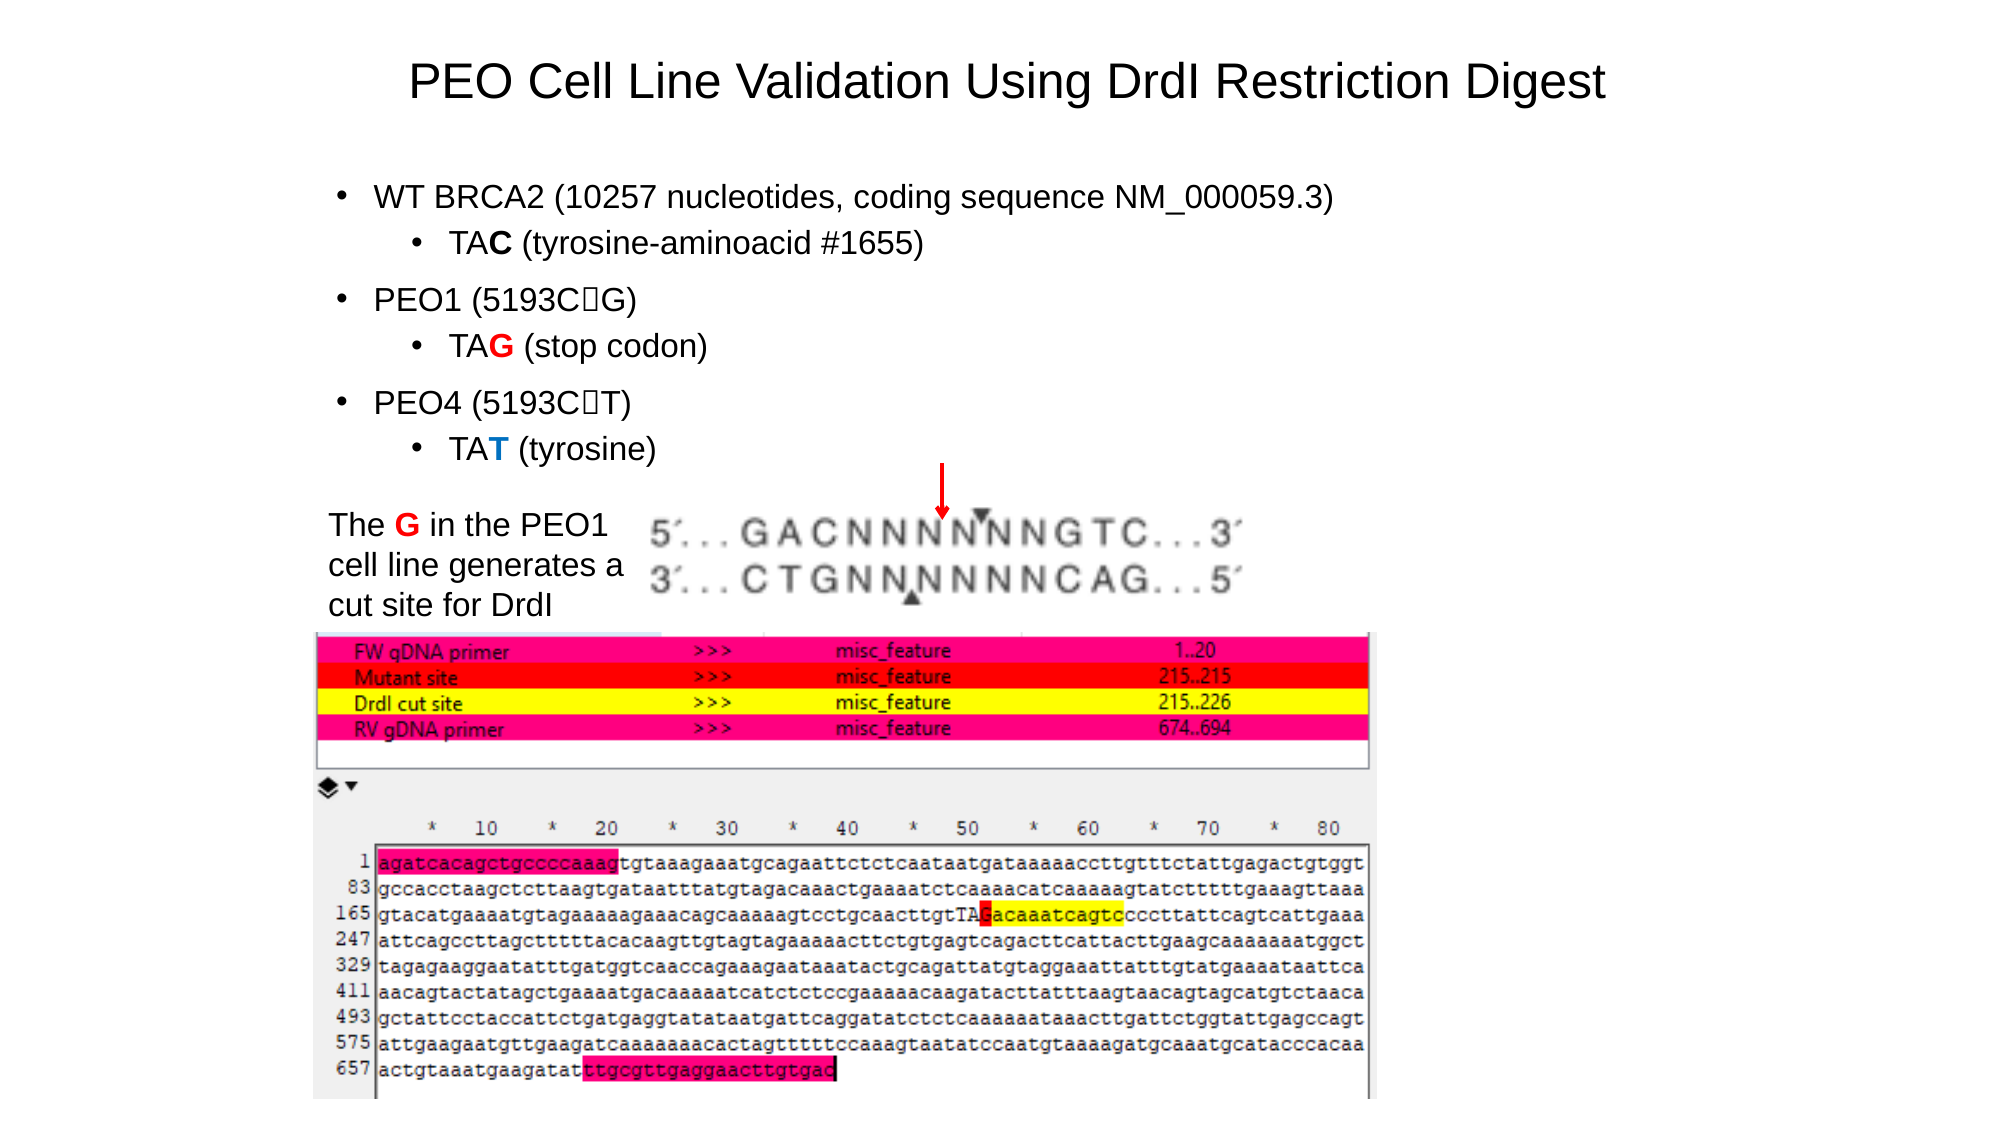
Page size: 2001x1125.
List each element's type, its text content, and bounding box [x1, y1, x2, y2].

title PEO Cell Line Validation Using DrdI Restriction Digest [360, 19, 1655, 147]
picture [313, 632, 1377, 1099]
text_box The G in the PEO1 cell line generates a cut site for DrdI [313, 496, 659, 631]
list WT BRCA2 (10257 nucleotides, coding sequence NM_000059.3) TAC (tyrosine-aminoacid #1655) PEO1 (5193CG) TAG (stop codon) PEO4 (5193CT) TAT (tyrosine) [321, 172, 1672, 560]
picture [619, 488, 1291, 630]
